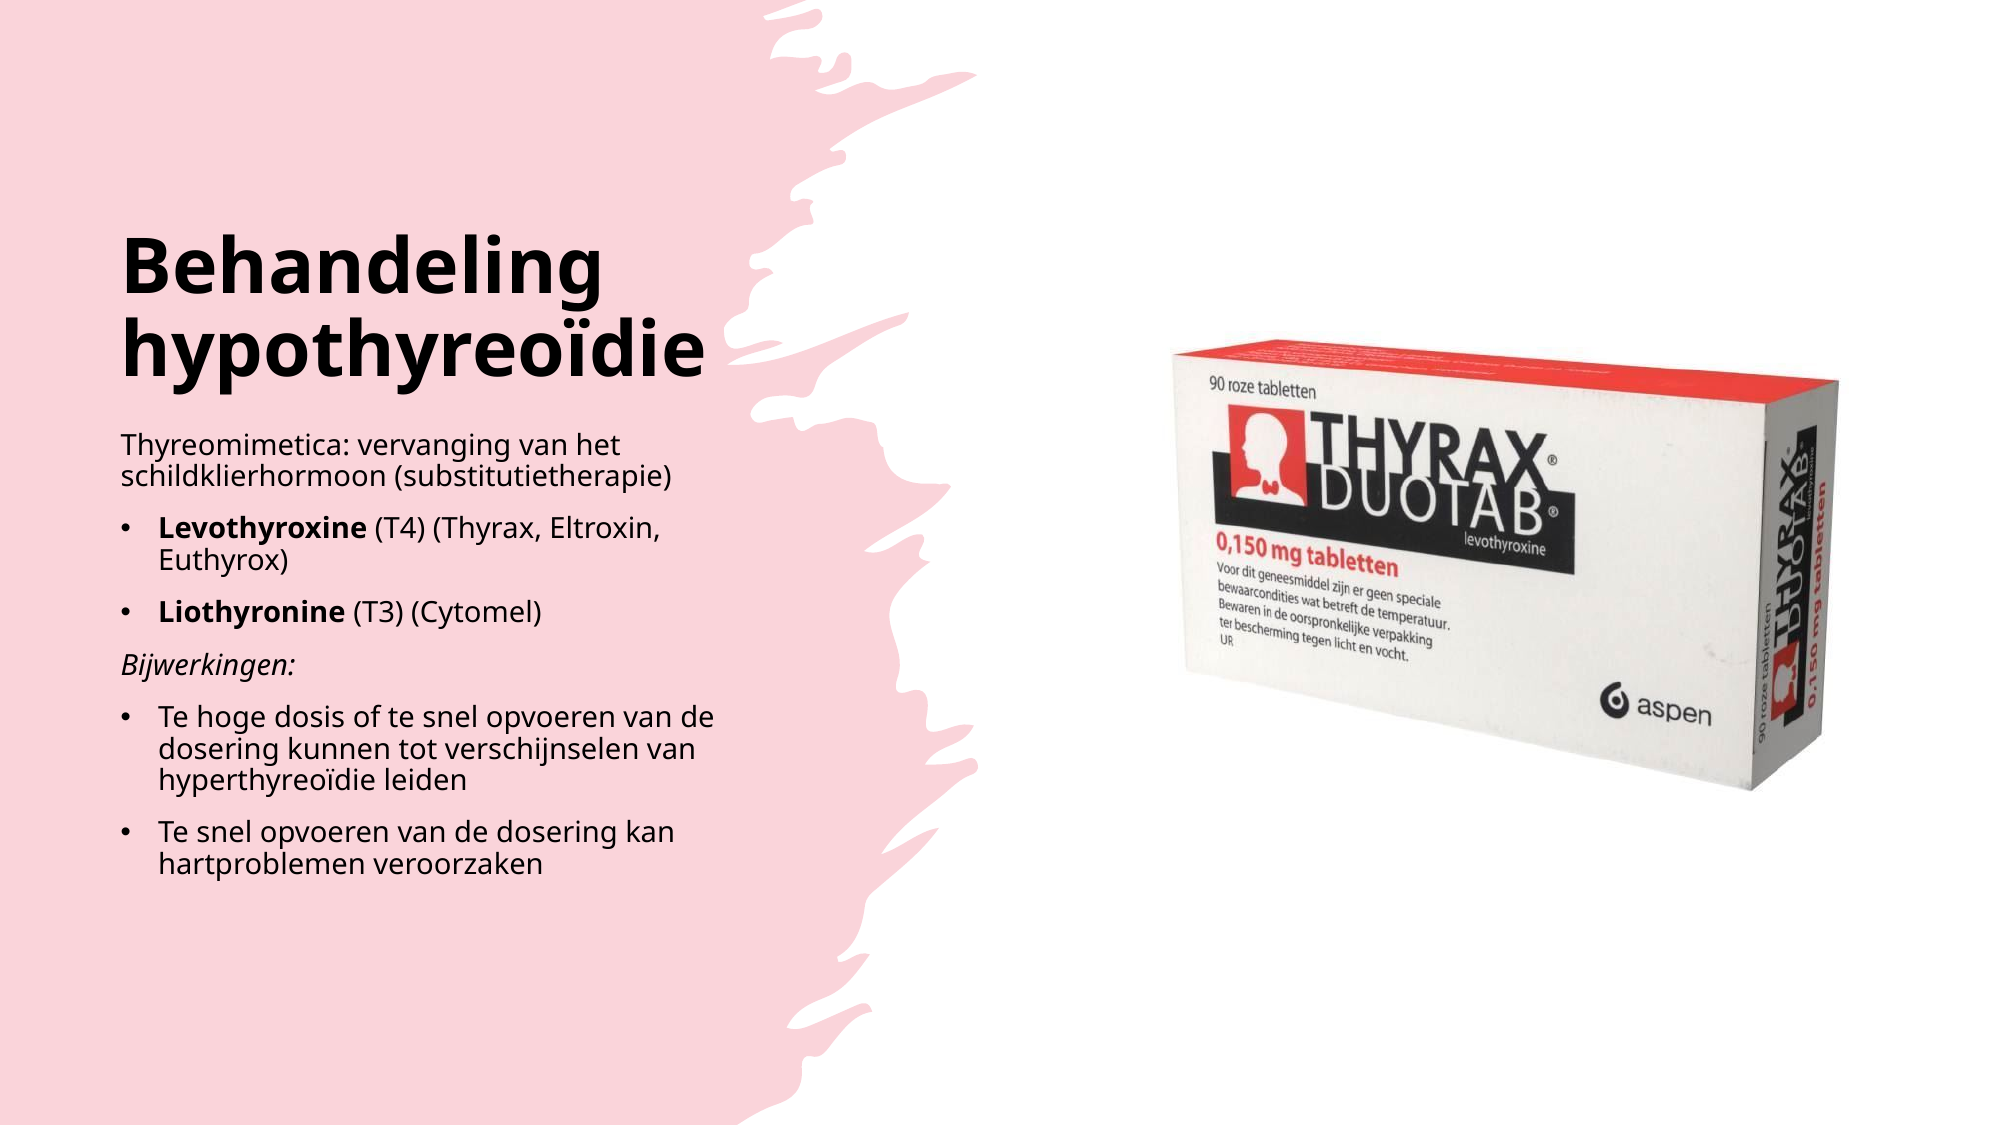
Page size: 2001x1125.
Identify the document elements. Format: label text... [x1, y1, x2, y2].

title Behandeling hypothyreoïdie [105, 162, 744, 422]
picture [1115, 175, 1895, 955]
text_box [741, 0, 2000, 1125]
list Thyreomimetica: vervanging van het schildklierhormoon (substitutietherapie) Levothyroxine (T4) (Thyrax, Eltroxin, Euthyrox) Liothyronine (T3) (Cytomel) Bijwerkingen: Te hoge dosis of te snel opvoeren van de dosering kunnen tot verschijnselen van hyperthyreoïdie leiden Te snel opvoeren van de dosering kan hartproblemen veroorzaken [105, 422, 776, 1014]
text_box [0, 0, 980, 1125]
